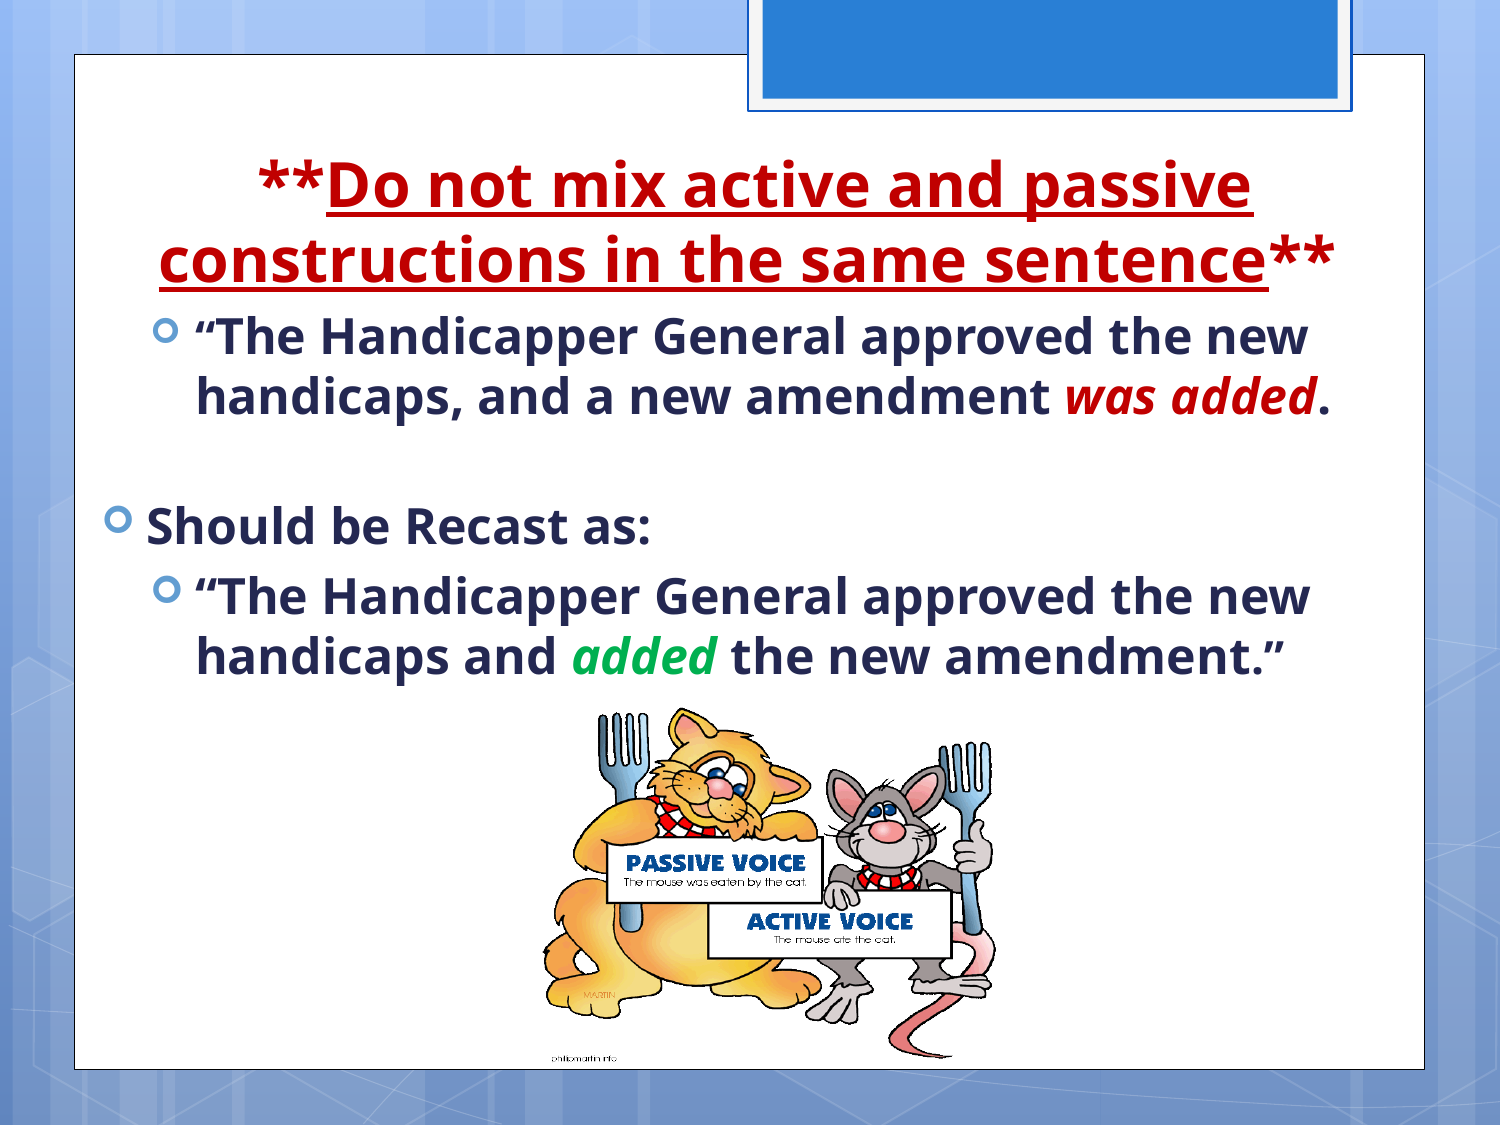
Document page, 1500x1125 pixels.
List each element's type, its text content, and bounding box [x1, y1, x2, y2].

list **Do not mix active and passive constructions in the same sentence** “The Handicapper General approved the new handicaps, and a new amendment was added. Should be Recast as: “The Handicapper General approved the new handicaps and added the new amendment.” [75, 137, 1425, 714]
picture [537, 699, 1009, 1070]
